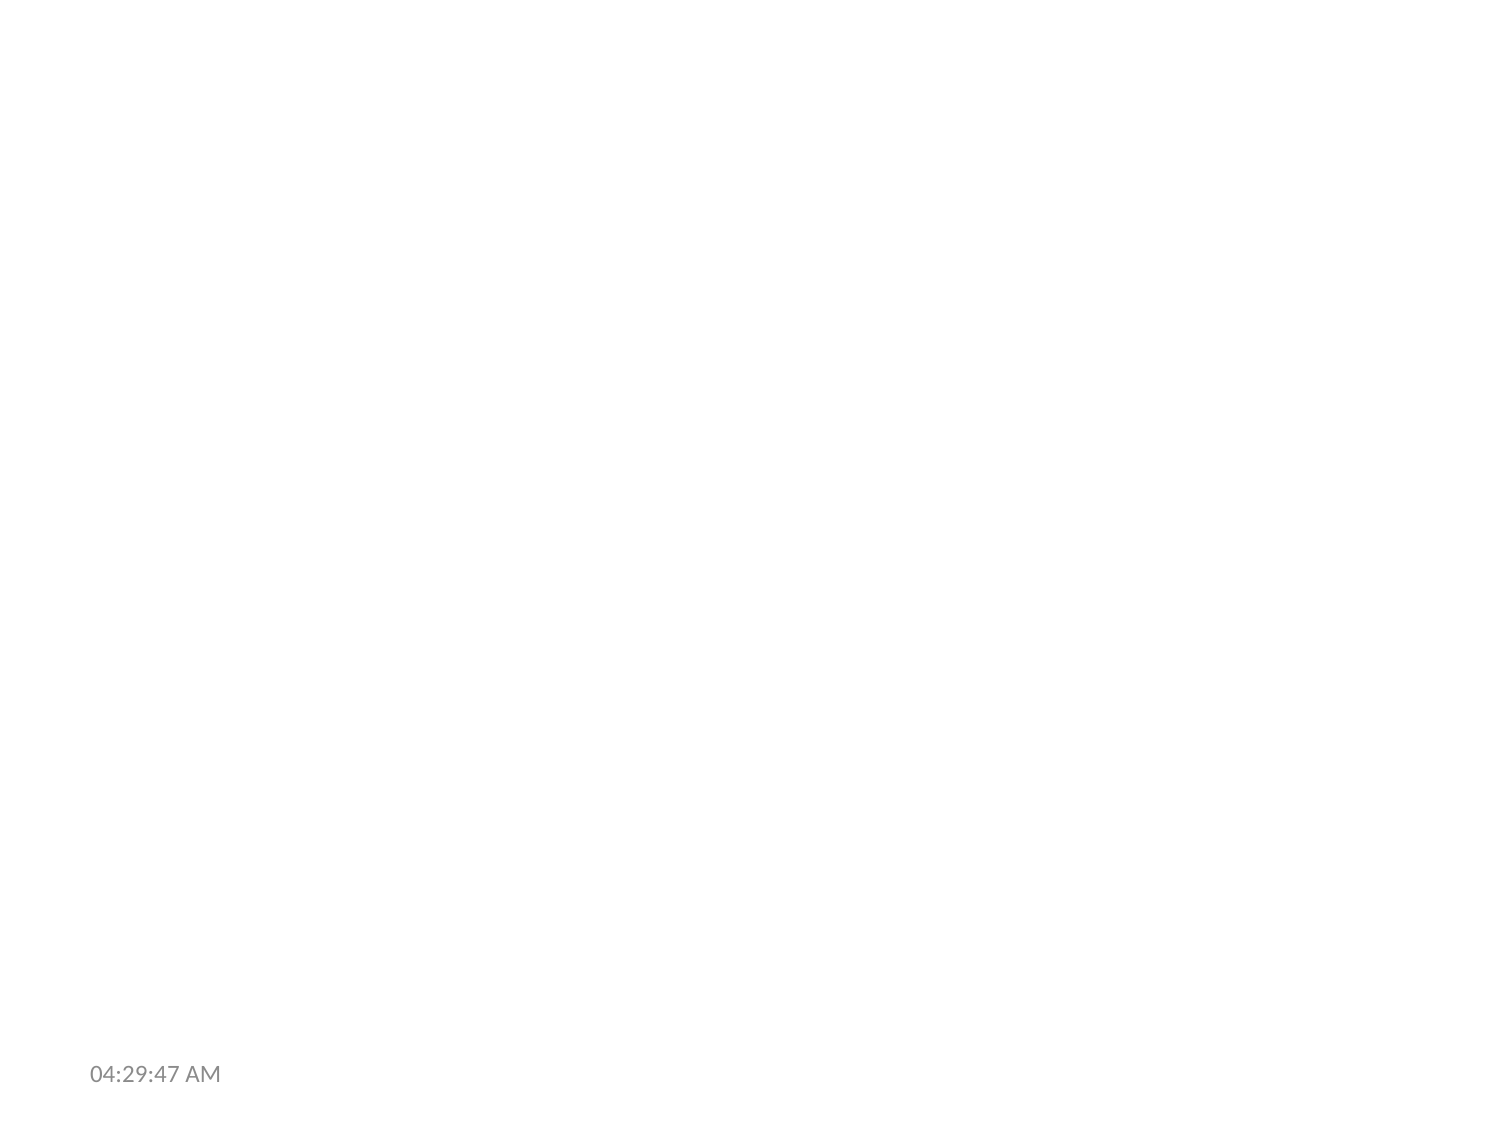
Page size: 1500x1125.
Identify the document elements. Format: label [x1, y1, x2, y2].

slide_number [75, 1042, 425, 1103]
